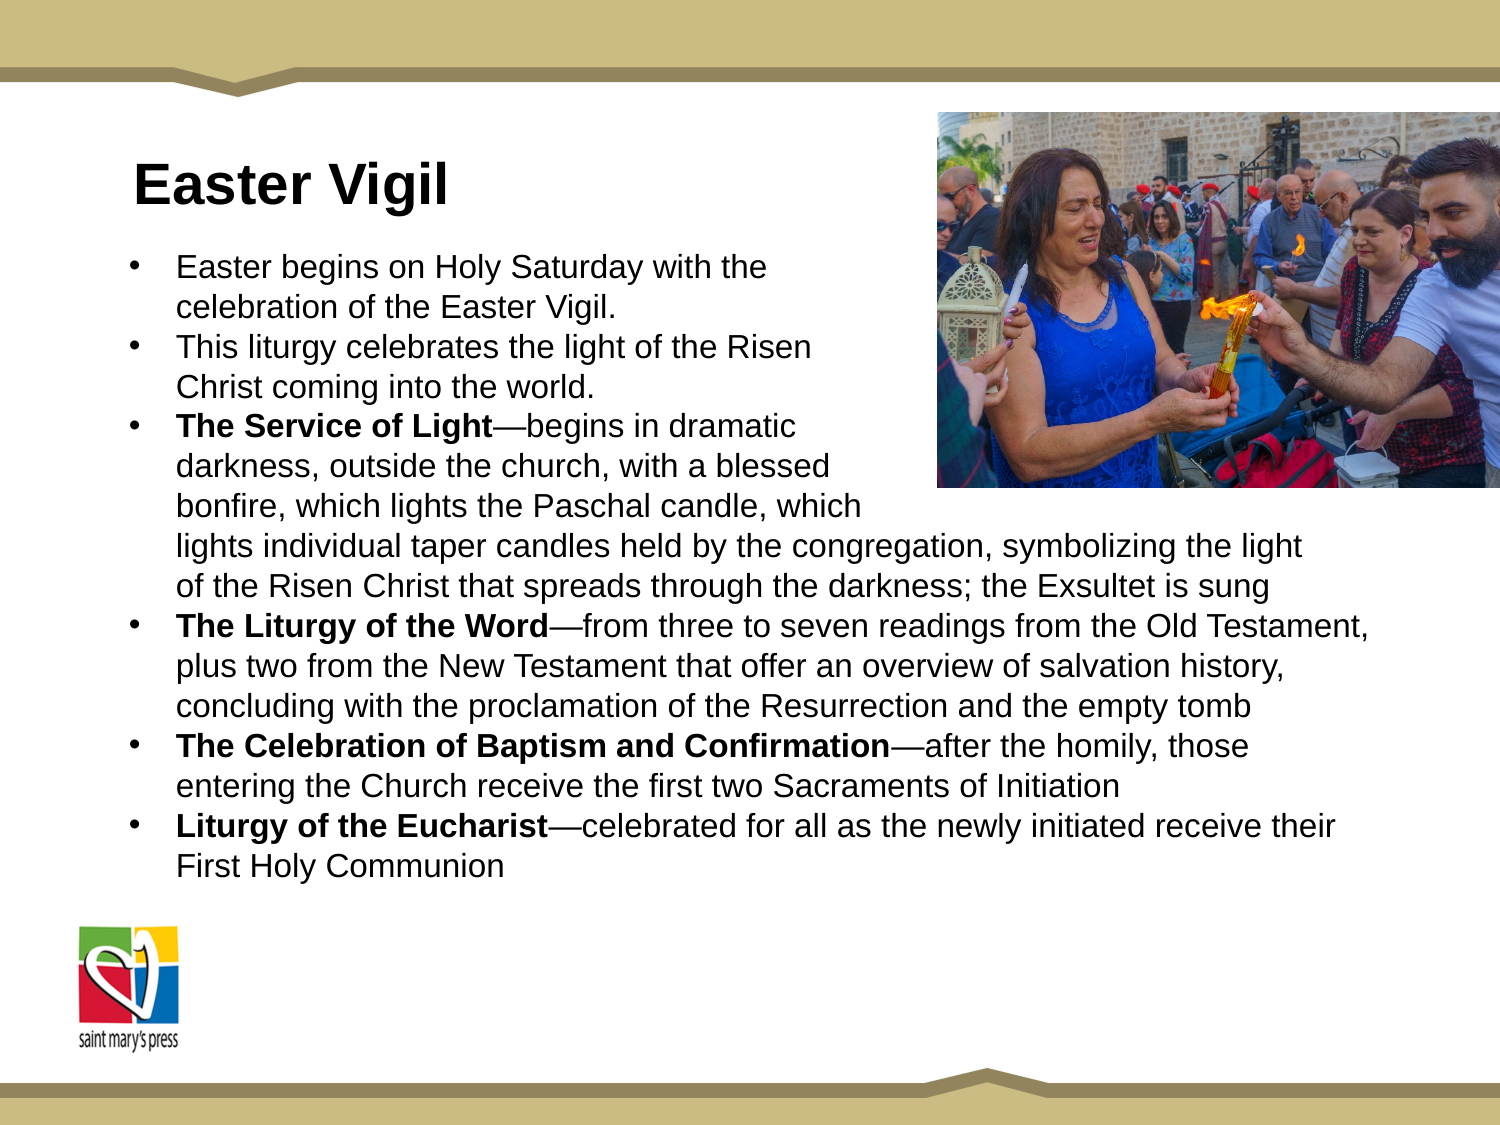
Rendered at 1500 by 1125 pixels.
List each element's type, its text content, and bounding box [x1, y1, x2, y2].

title Easter Vigil [118, 137, 932, 225]
text_box Easter begins on Holy Saturday with the celebration of the Easter Vigil. This liturgy celebrates the light of the Risen Christ coming into the world. The Service of Light—begins in dramatic darkness, outside the church, with a blessed bonfire, which lights the Paschal candle, which lights individual taper candles held by the congregation, symbolizing the light of the Risen Christ that spreads through the darkness; the Exsultet is sung The Liturgy of the Word—from three to seven readings from the Old Testament, plus two from the New Testament that offer an overview of salvation history, concluding with the proclamation of the Resurrection and the empty tomb The Celebration of Baptism and Confirmation—after the homily, those entering the Church receive the first two Sacraments of Initiation Liturgy of the Eucharist—celebrated for all as the newly initiated receive their First Holy Communion [114, 237, 1450, 931]
picture [0, 0, 1500, 1125]
